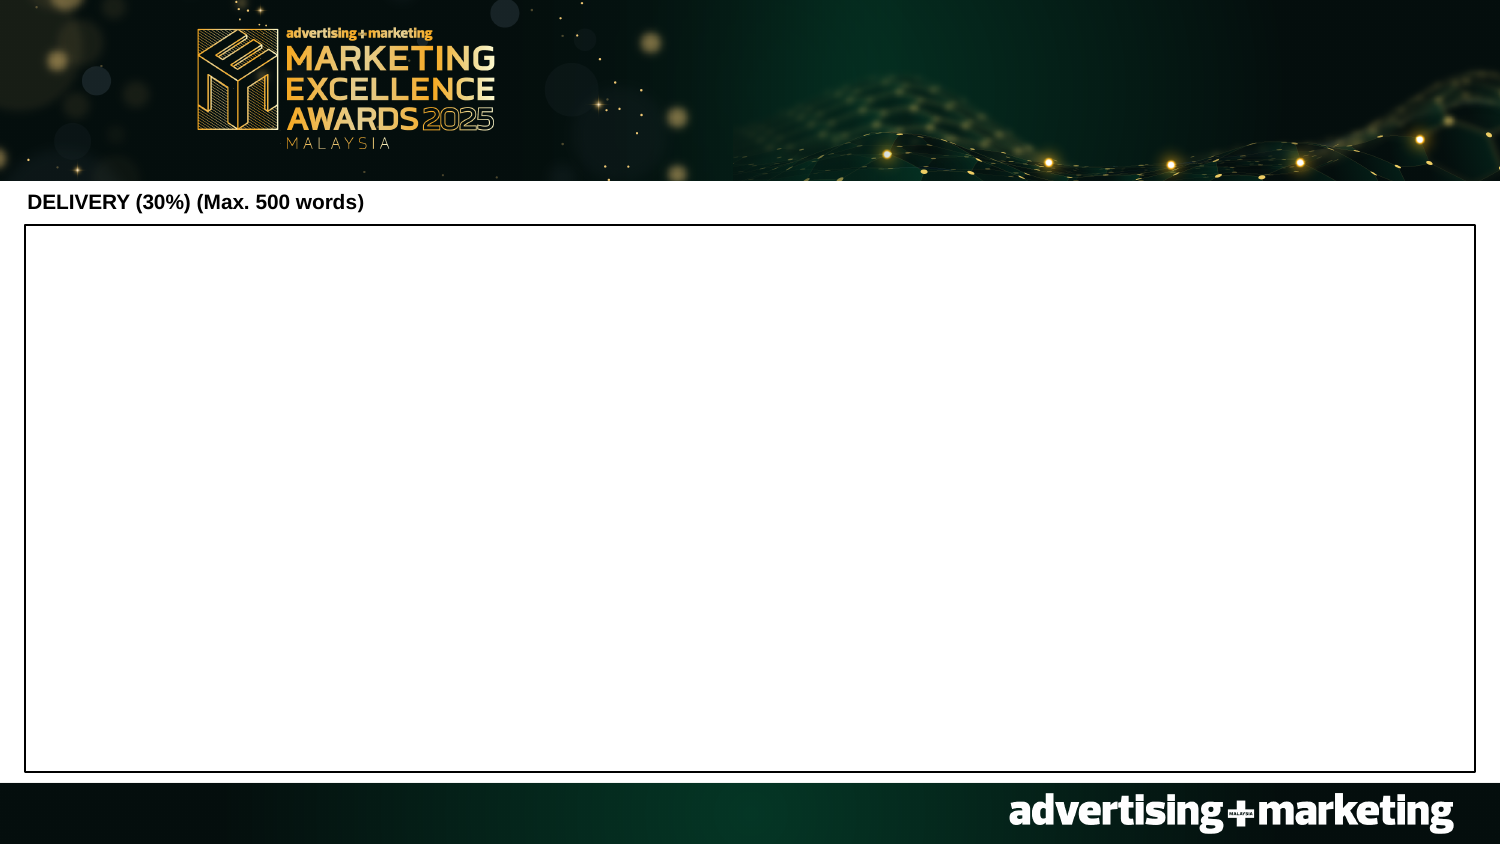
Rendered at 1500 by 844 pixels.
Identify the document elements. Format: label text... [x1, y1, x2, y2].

text_box [23, 223, 1477, 774]
text_box DELIVERY (30%) (Max. 500 words) [12, 181, 400, 222]
picture [0, 0, 1500, 844]
